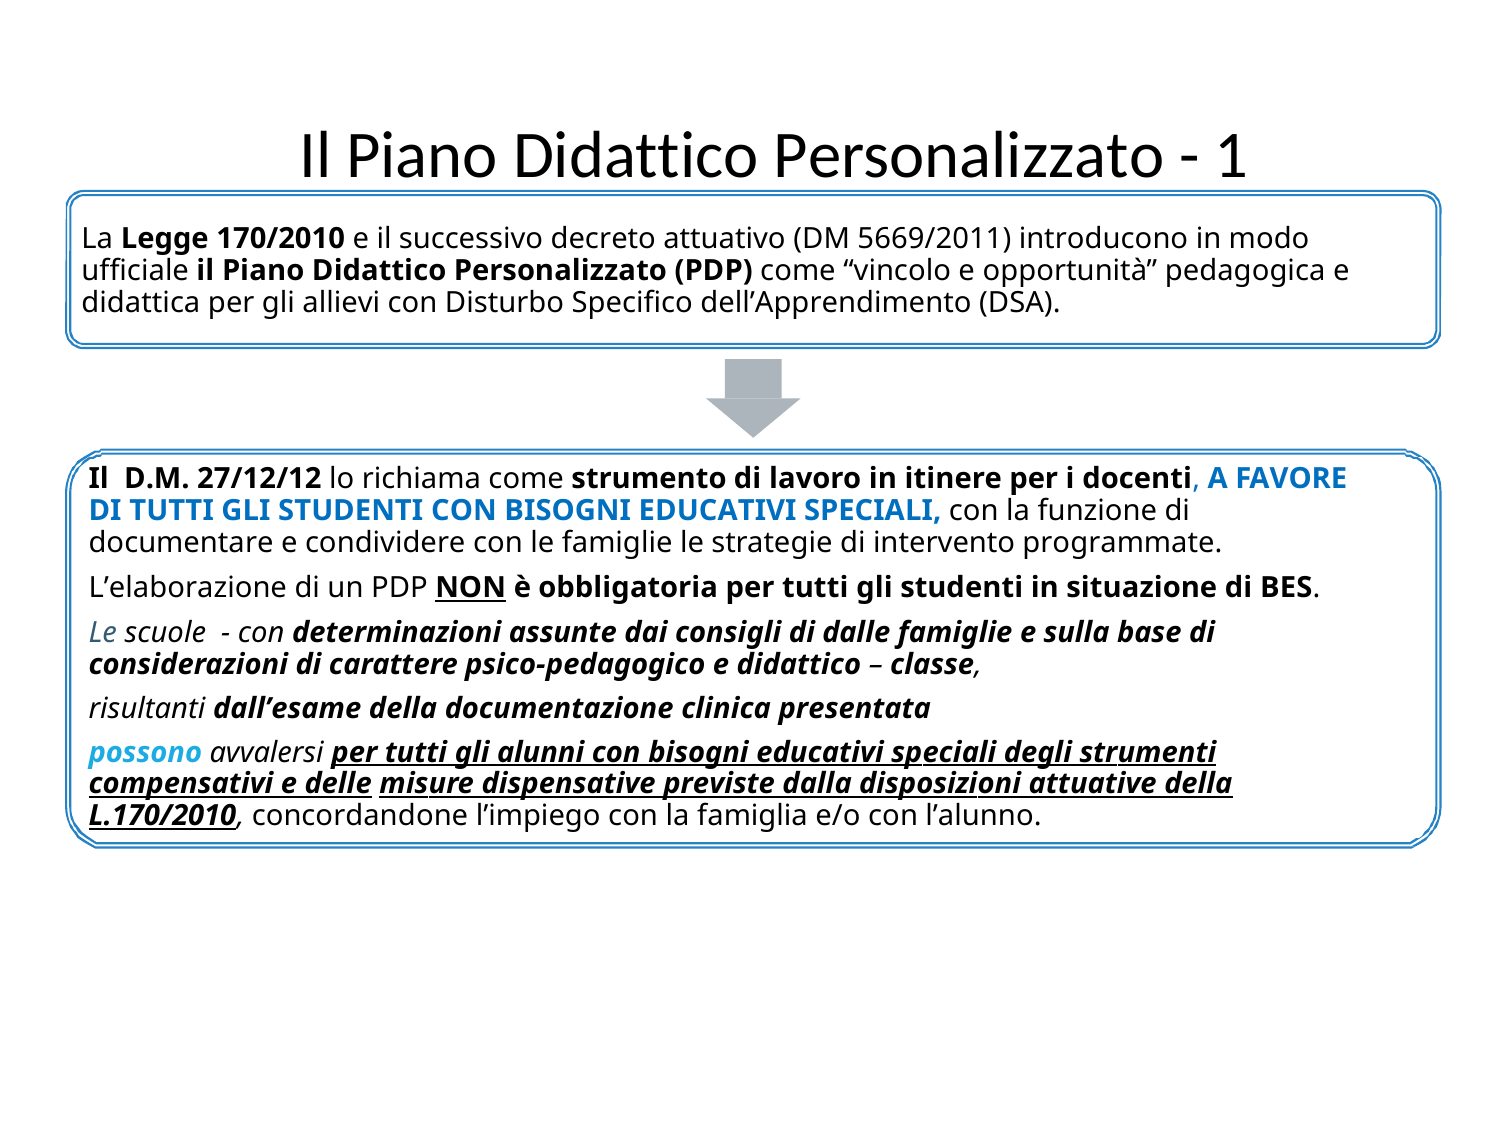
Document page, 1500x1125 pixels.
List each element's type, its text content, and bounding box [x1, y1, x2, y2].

text_box La Legge 170/2010 e il successivo decreto attuativo (DM 5669/2011) introducono in modo ufficiale il Piano Didattico Personalizzato (PDP) come “vincolo e opportunità” pedagogica e didattica per gli allievi con Disturbo Specifico dell’Apprendimento (DSA). [79, 221, 1423, 319]
text_box Il D.M. 27/12/12 lo richiama come strumento di lavoro in itinere per i docenti, A FAVORE DI TUTTI GLI STUDENTI CON BISOGNI EDUCATIVI SPECIALI, con la funzione di documentare e condividere con le famiglie le strategie di intervento programmate. L’elaborazione di un PDP NON è obbligatoria per tutti gli studenti in situazione di BES. Le scuole - con determinazioni assunte dai consigli di dalle famiglie e sulla base di considerazioni di carattere psico-pedagogico e didattico – classe, risultanti dall’esame della documentazione clinica presentata possono avvalersi per tutti gli alunni con bisogni educativi speciali degli strumenti compensativi e delle misure dispensative previste dalla disposizioni attuative della L.170/2010, concordandone l’impiego con la famiglia e/o con l’alunno. [86, 463, 1416, 833]
text_box [72, 455, 1435, 842]
text_box [65, 448, 1442, 849]
text_box [706, 359, 801, 438]
text_box [29, 29, 1470, 1095]
title Il Piano Didattico Personalizzato - 1 [75, 32, 1425, 191]
text_box [72, 197, 1435, 342]
text_box [65, 189, 1442, 350]
